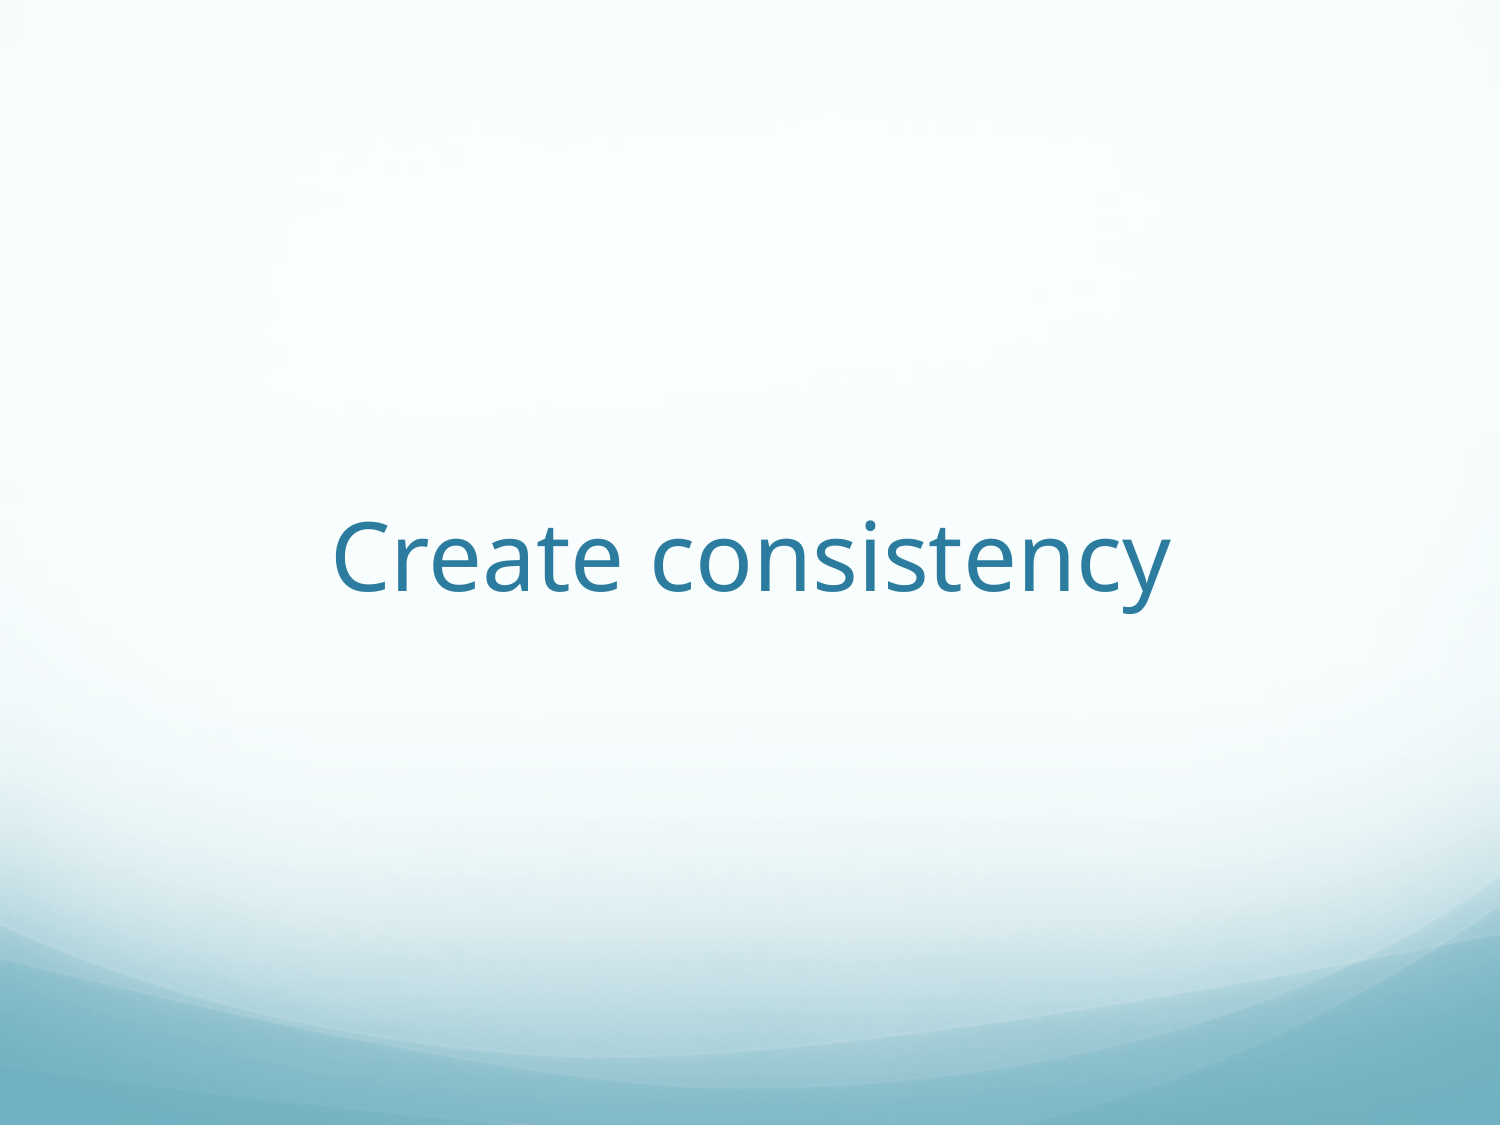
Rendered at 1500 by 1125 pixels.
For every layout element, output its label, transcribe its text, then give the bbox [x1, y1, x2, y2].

title Create consistency [90, 394, 1412, 618]
